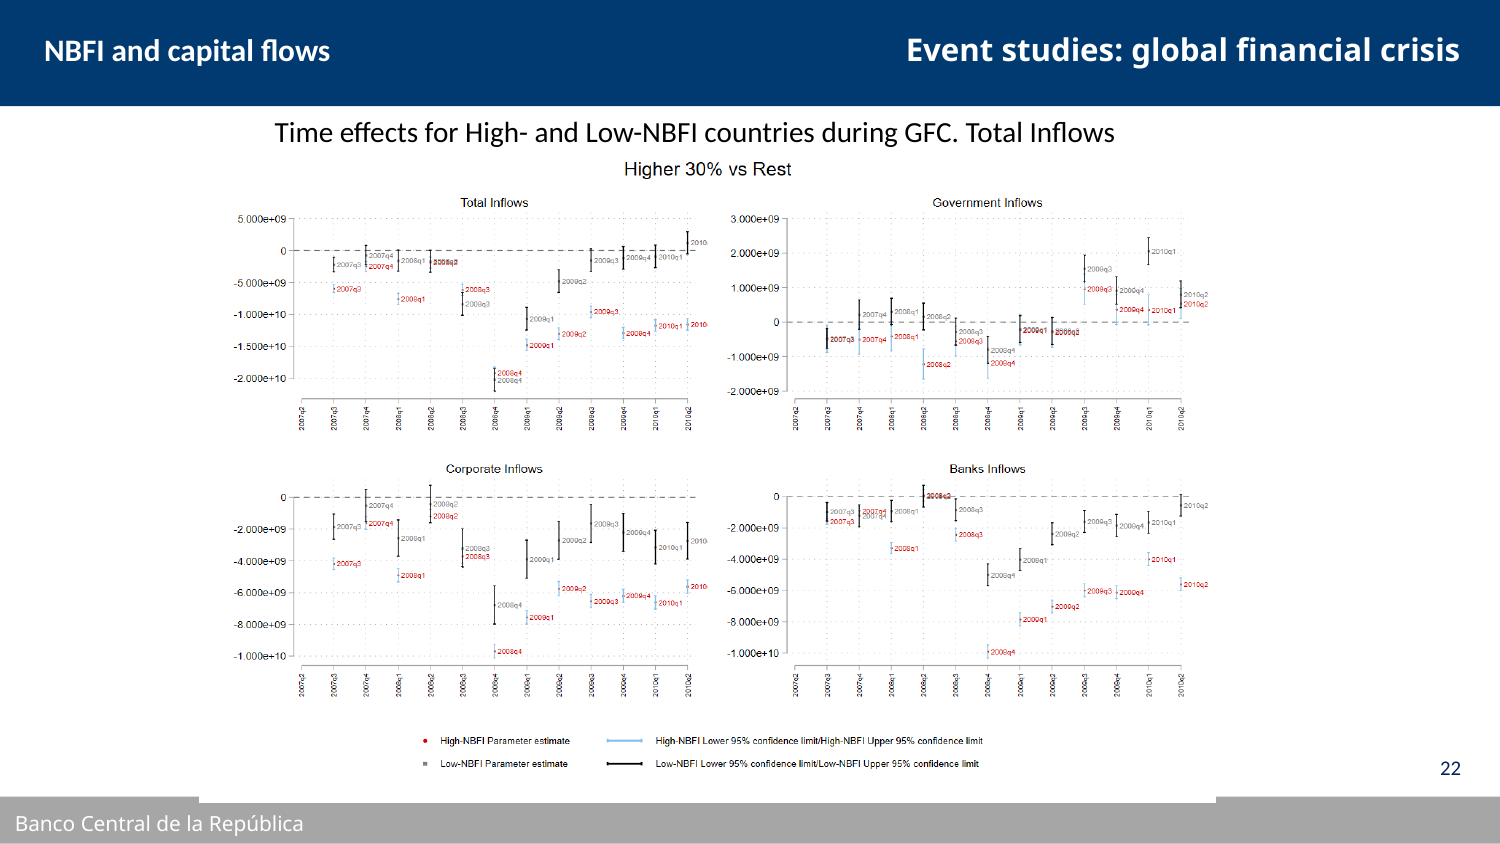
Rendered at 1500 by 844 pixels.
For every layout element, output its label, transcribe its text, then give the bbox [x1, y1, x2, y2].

list Event studies: global financial crisis [839, 26, 1476, 84]
picture [199, 141, 1216, 803]
text_box Time effects for High- and Low-NBFI countries during GFC. Total Inflows [259, 106, 1156, 141]
text_box NBFI and capital flows [29, 26, 839, 84]
